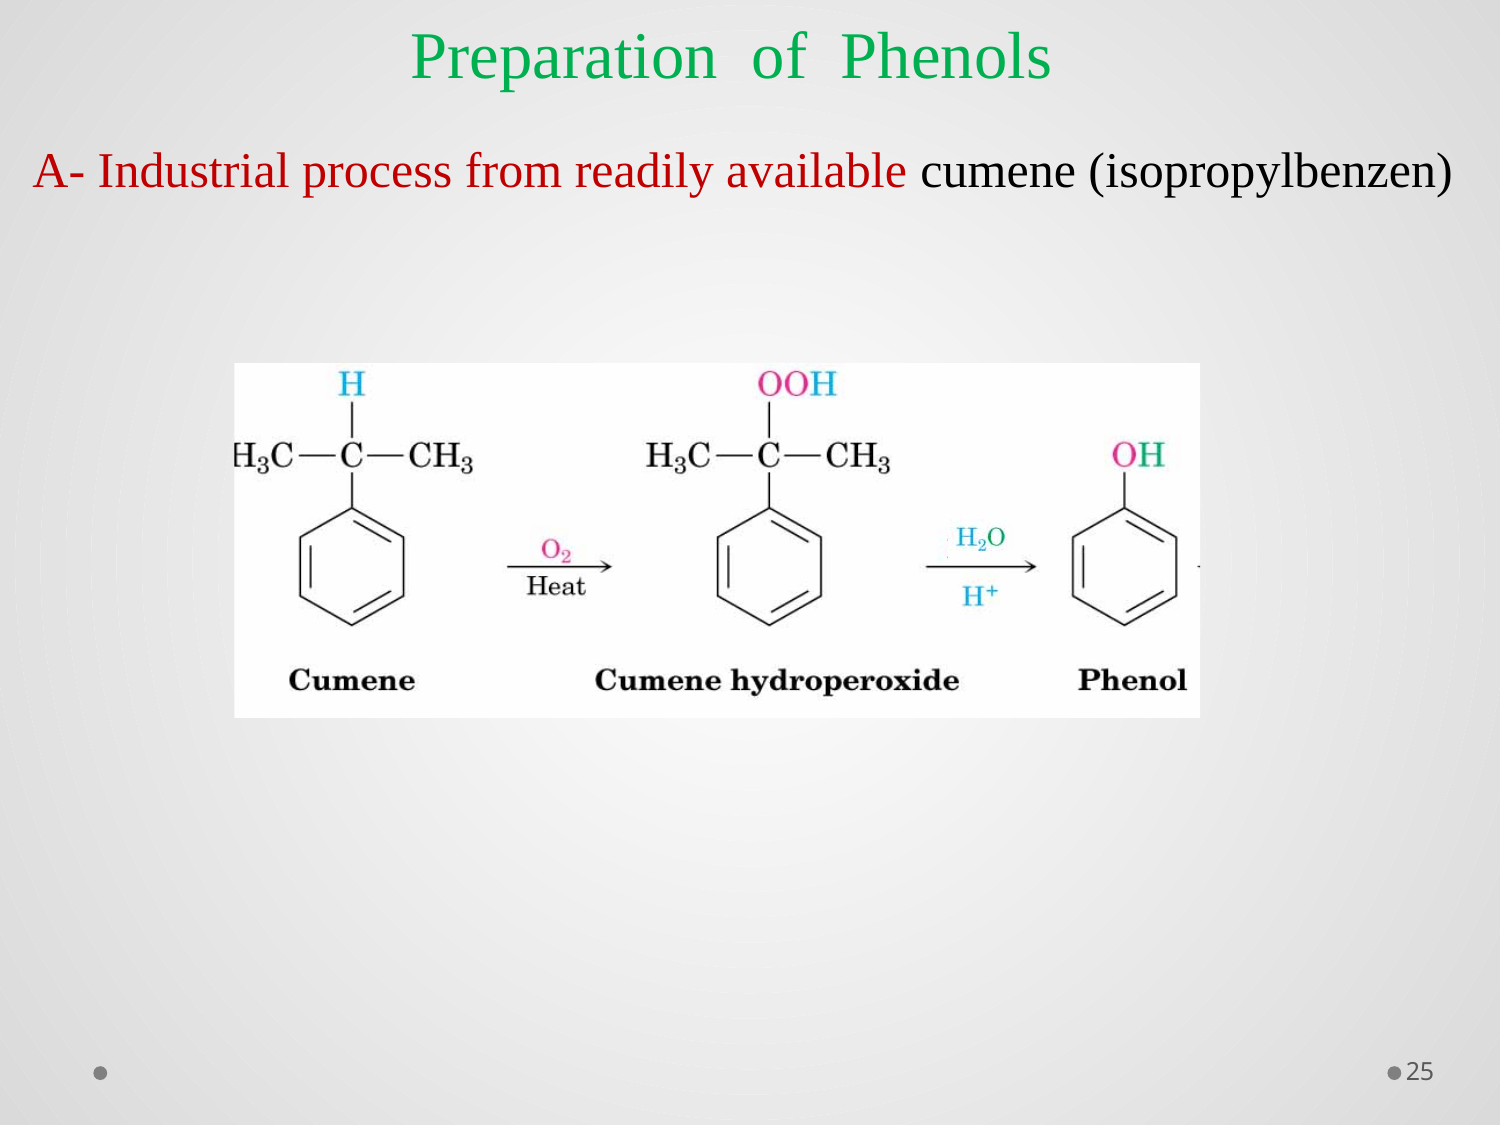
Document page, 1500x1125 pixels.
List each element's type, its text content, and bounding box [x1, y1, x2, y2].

text_box Preparation of Phenols [395, 4, 1068, 100]
text_box A- Industrial process from readily available cumene (isopropylbenzen) [17, 137, 1471, 206]
slide_number 25 [1401, 1042, 1494, 1103]
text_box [234, 362, 1201, 718]
